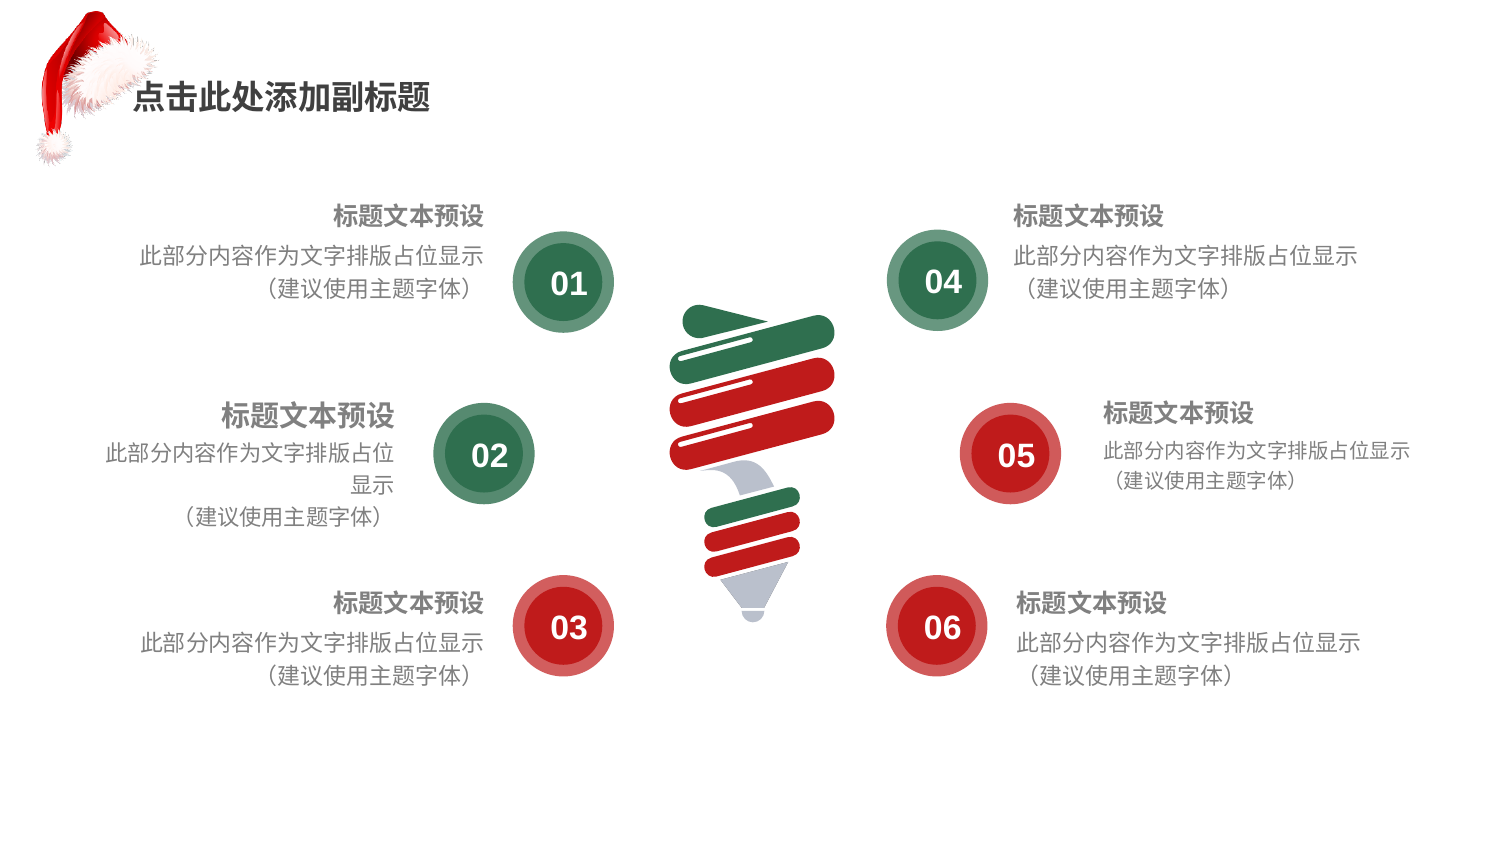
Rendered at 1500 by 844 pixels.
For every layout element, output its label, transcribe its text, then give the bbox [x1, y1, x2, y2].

text_box 点击此处添加副标题 [214, 65, 455, 126]
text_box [87, 200, 1412, 753]
picture [0, 0, 210, 187]
